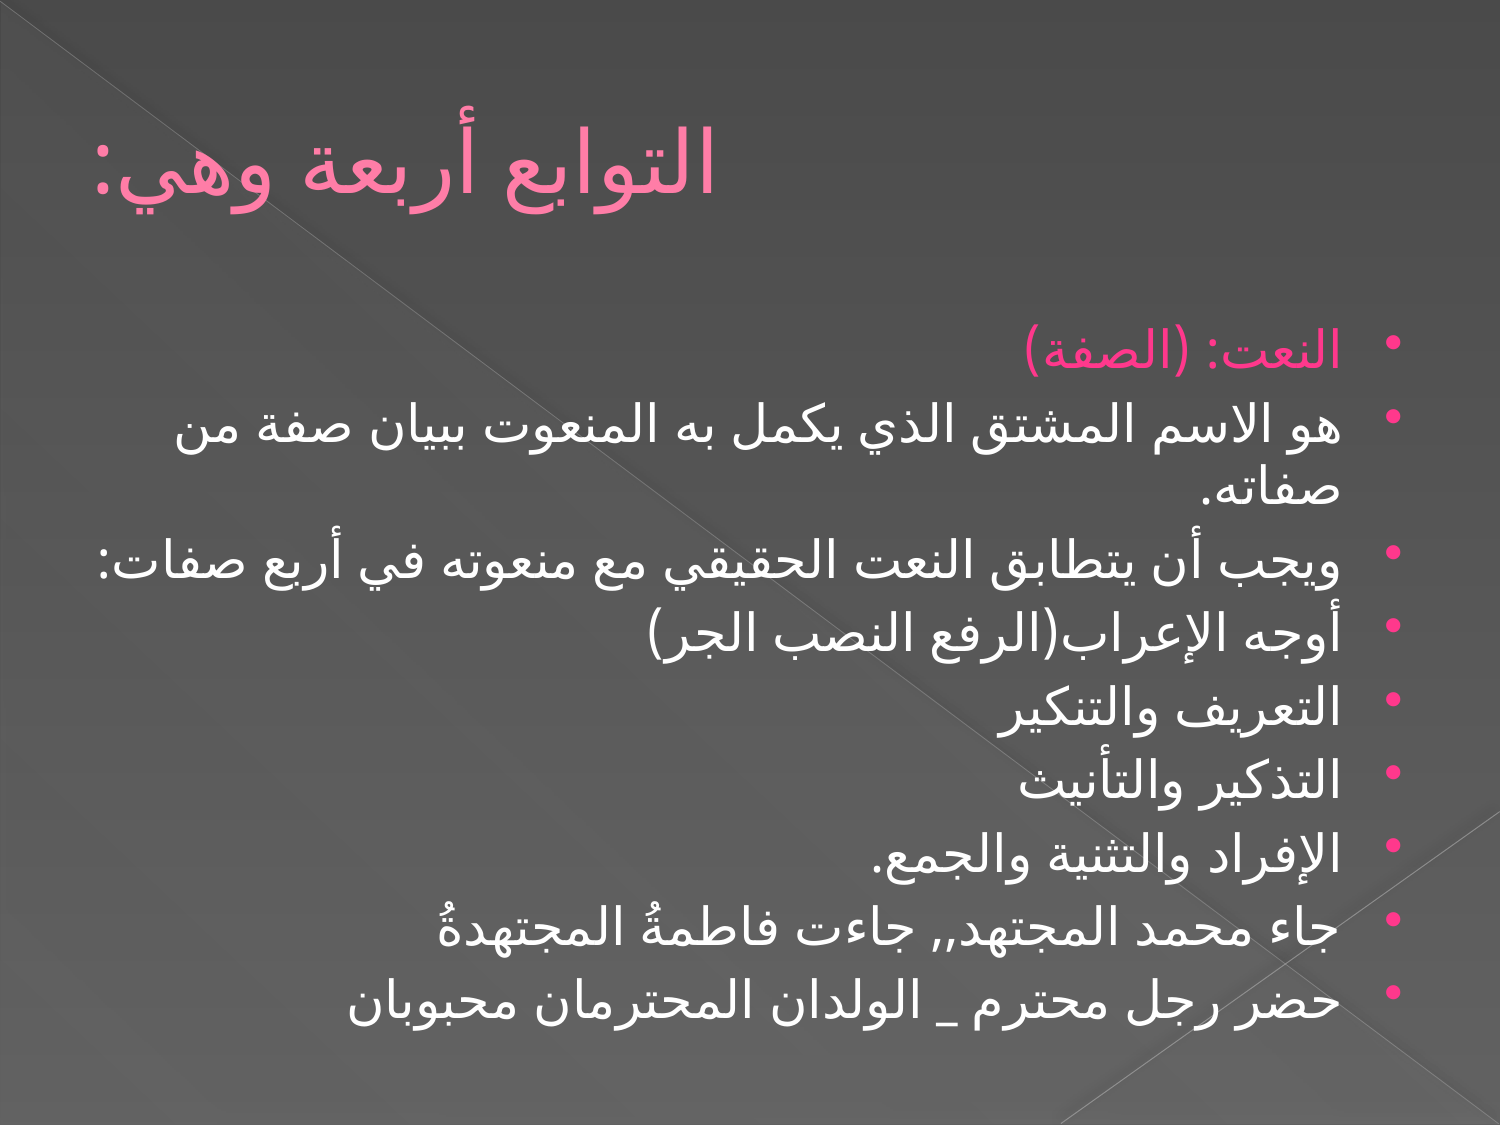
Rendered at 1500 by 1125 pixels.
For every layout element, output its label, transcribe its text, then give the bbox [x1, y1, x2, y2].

title التوابع أربعة وهي: [75, 43, 1425, 274]
list النعت: (الصفة) هو الاسم المشتق الذي يكمل به المنعوت ببيان صفة من صفاته. ويجب أن يتطابق النعت الحقيقي مع منعوته في أربع صفات: أوجه الإعراب(الرفع النصب الجر) التعريف والتنكير التذكير والتأنيث الإفراد والتثنية والجمع. جاء محمد المجتهد,, جاءت فاطمةُ المجتهدةُ حضر رجل محترم _ الولدان المحترمان محبوبان [75, 308, 1425, 1059]
